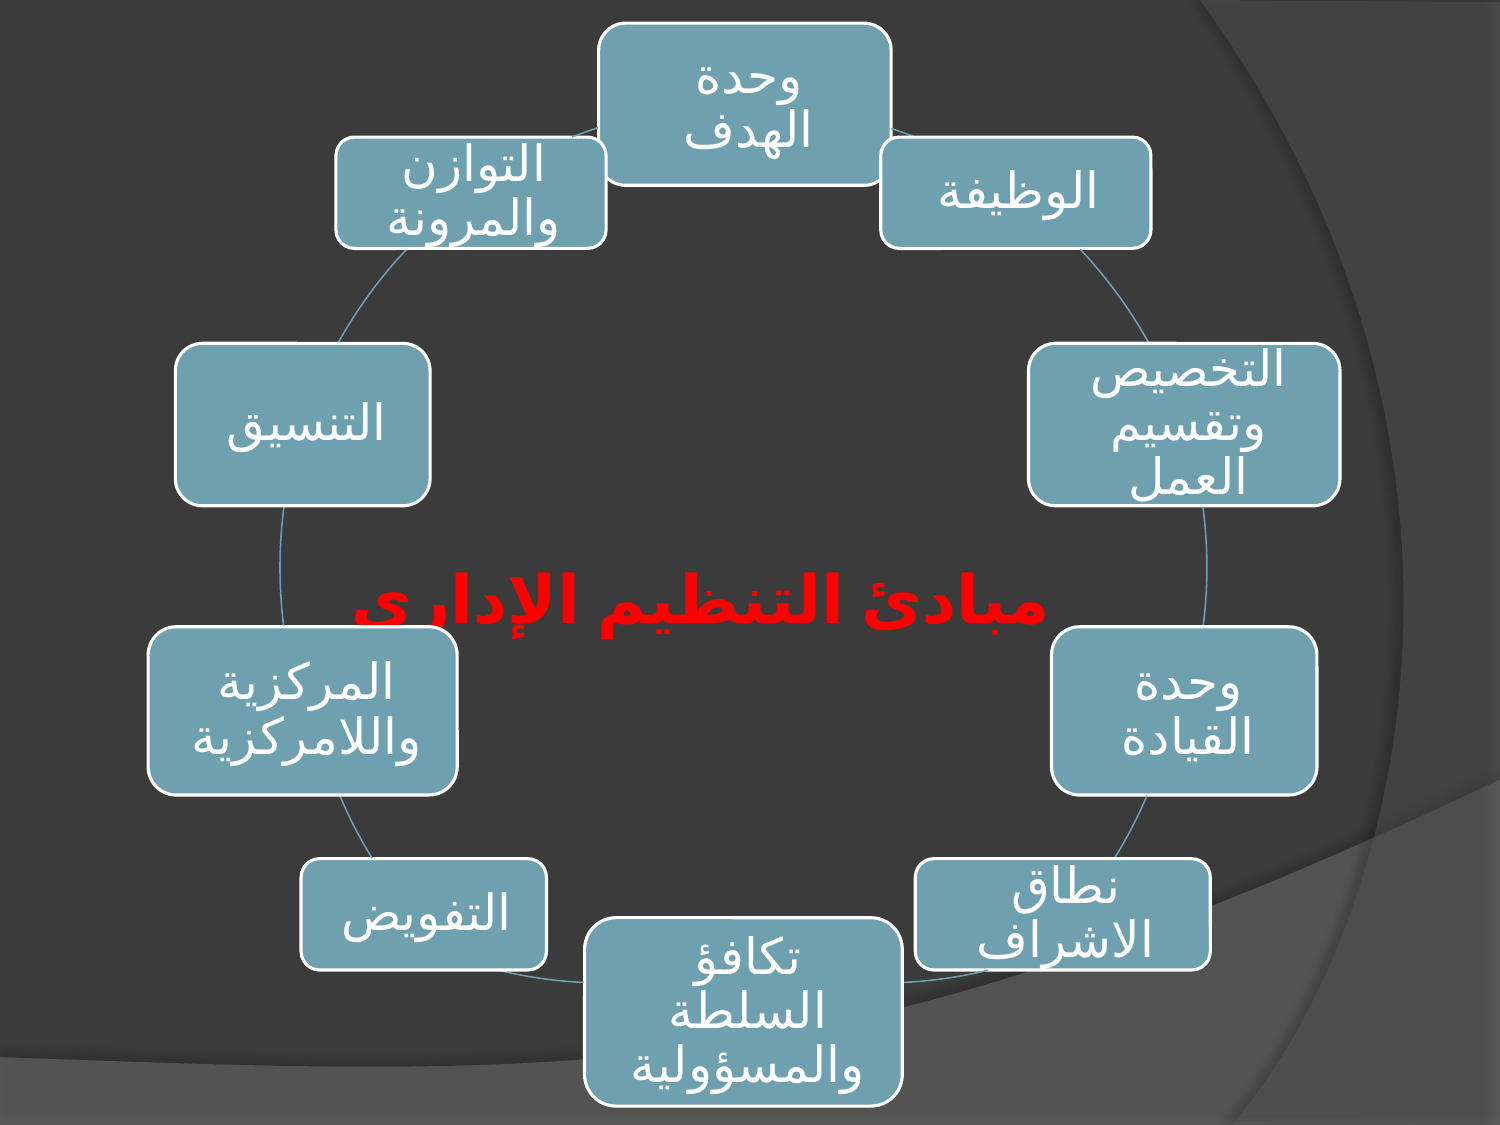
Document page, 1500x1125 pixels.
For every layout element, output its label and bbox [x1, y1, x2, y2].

list [17, 54, 1471, 1095]
